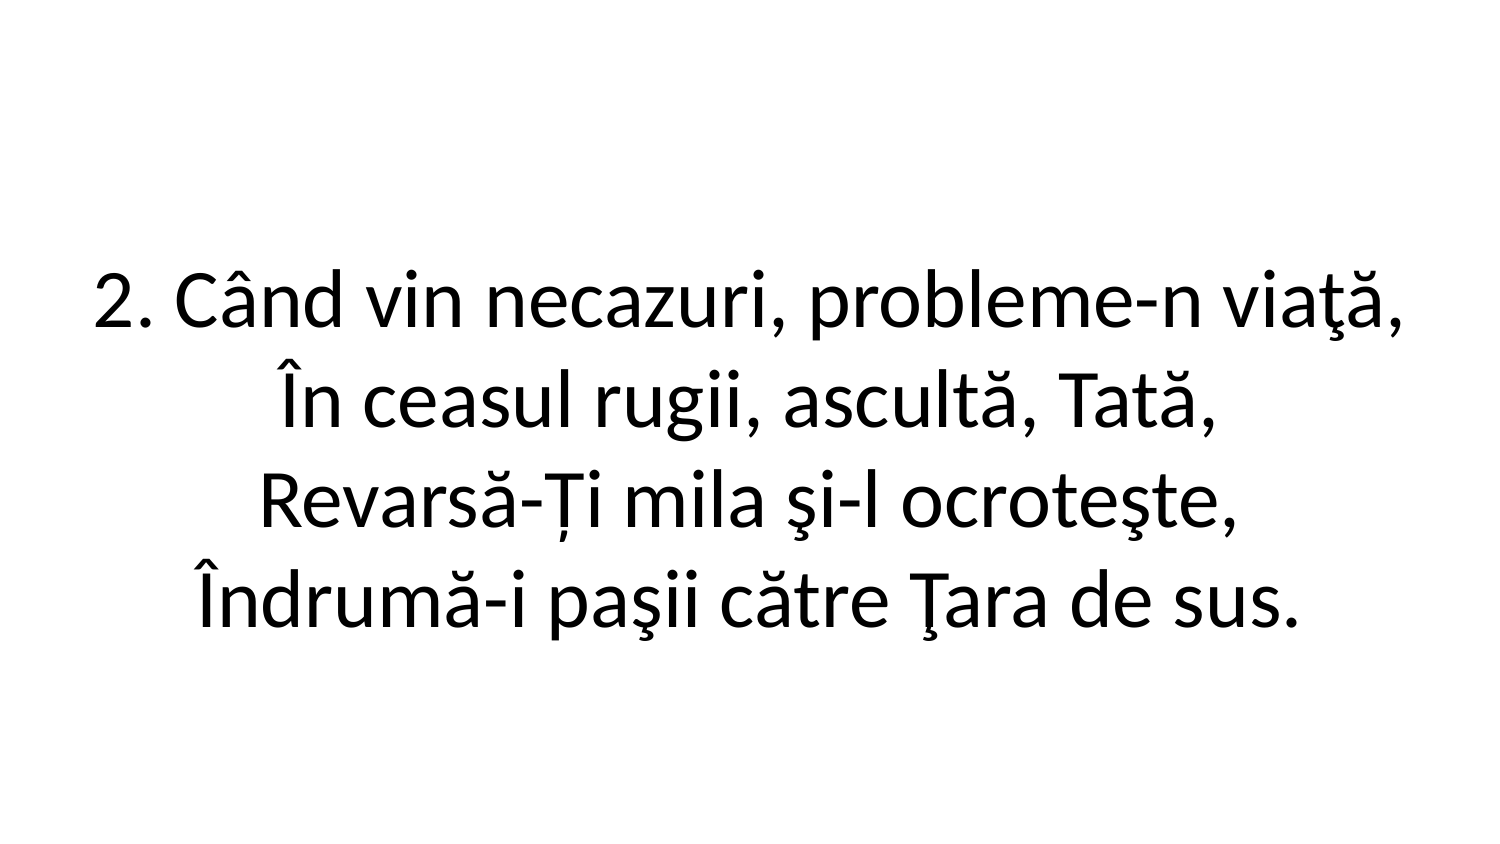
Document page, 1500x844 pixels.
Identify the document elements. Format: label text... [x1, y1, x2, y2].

text_box 2. Când vin necazuri, probleme-n viaţă, În ceasul rugii, ascultă, Tată, Revarsă-Ți mila şi-l ocroteşte, Îndrumă-i paşii către Ţara de sus. [78, 192, 1422, 652]
